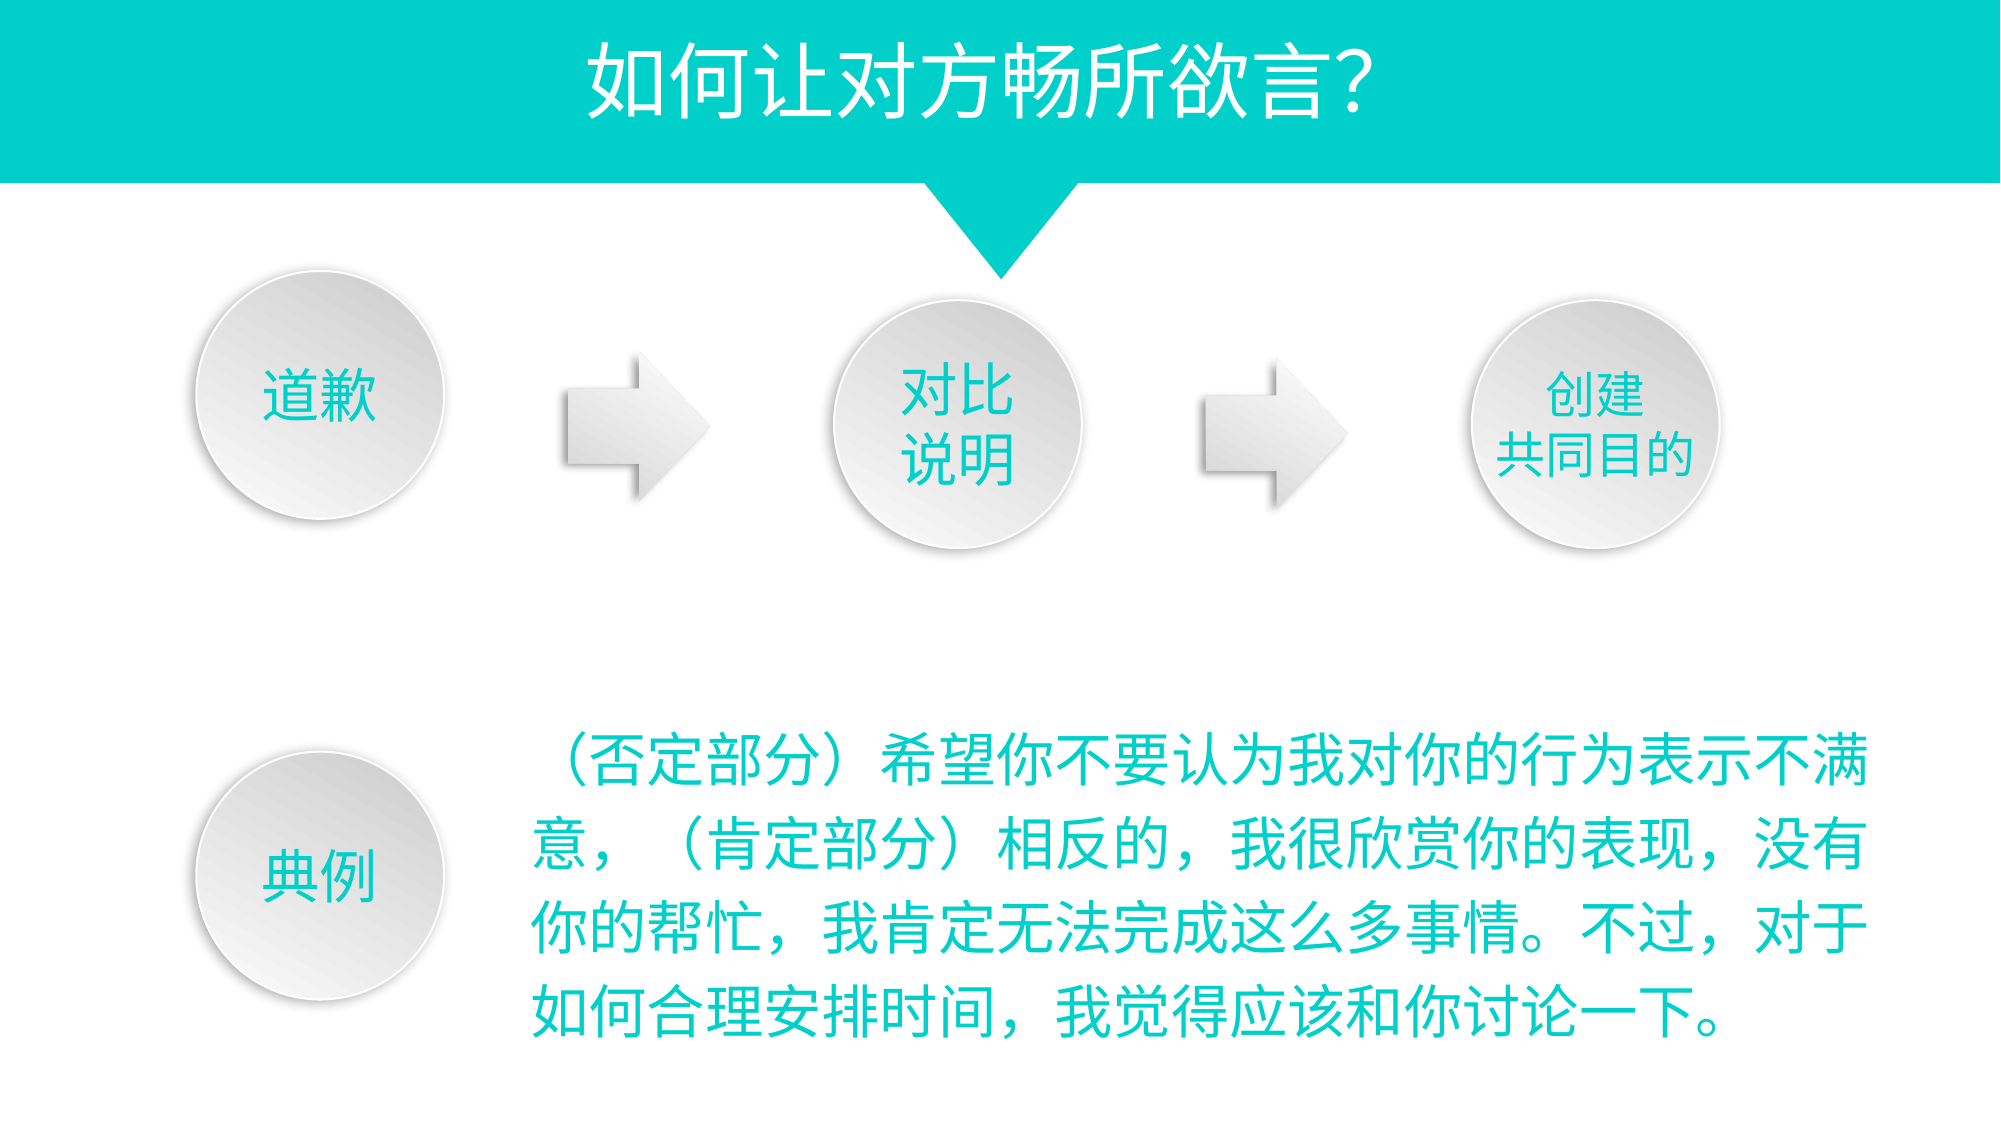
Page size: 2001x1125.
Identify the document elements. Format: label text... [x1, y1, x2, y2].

text_box [1491, 491, 1701, 549]
text_box 典例 [247, 832, 394, 918]
text_box [834, 300, 1082, 549]
text_box 道歉 [247, 351, 394, 437]
text_box 对比 说明 [884, 345, 1032, 501]
text_box [196, 291, 445, 519]
text_box [1471, 379, 1480, 469]
text_box [1711, 378, 1720, 470]
text_box （否定部分）希望你不要认为我对你的行为表示不满 意，（肯定部分）相反的，我很欣赏你的表现，没有 你的帮忙，我肯定无法完成这么多事情。不过，对于 如何合理安排时间，我觉得应该和你讨论一下。 [515, 701, 1981, 1053]
text_box 创建 共同目的 [1480, 355, 1711, 491]
text_box [1492, 300, 1699, 355]
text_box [0, 0, 2000, 280]
text_box [1203, 356, 1350, 510]
text_box [196, 751, 445, 1000]
text_box [566, 349, 712, 503]
